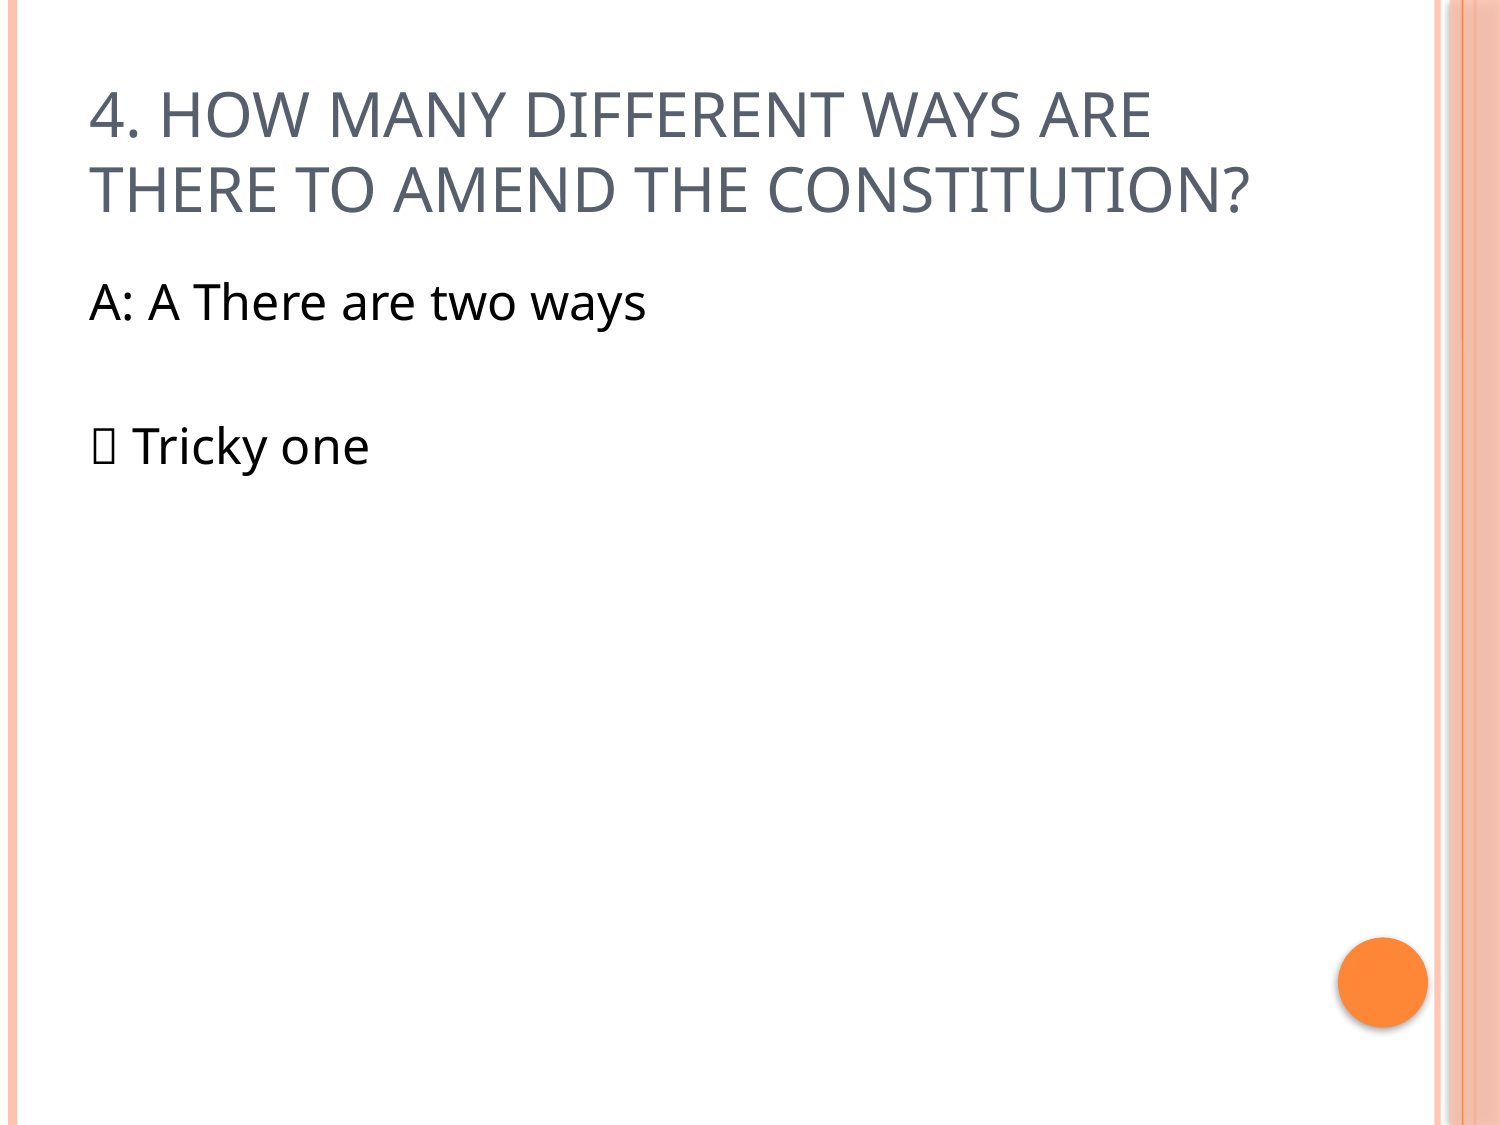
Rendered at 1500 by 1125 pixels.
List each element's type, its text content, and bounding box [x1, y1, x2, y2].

title 4. How many different ways are there to amend the Constitution? [75, 45, 1300, 233]
list A: A There are two ways  Tricky one [75, 262, 1300, 1062]
